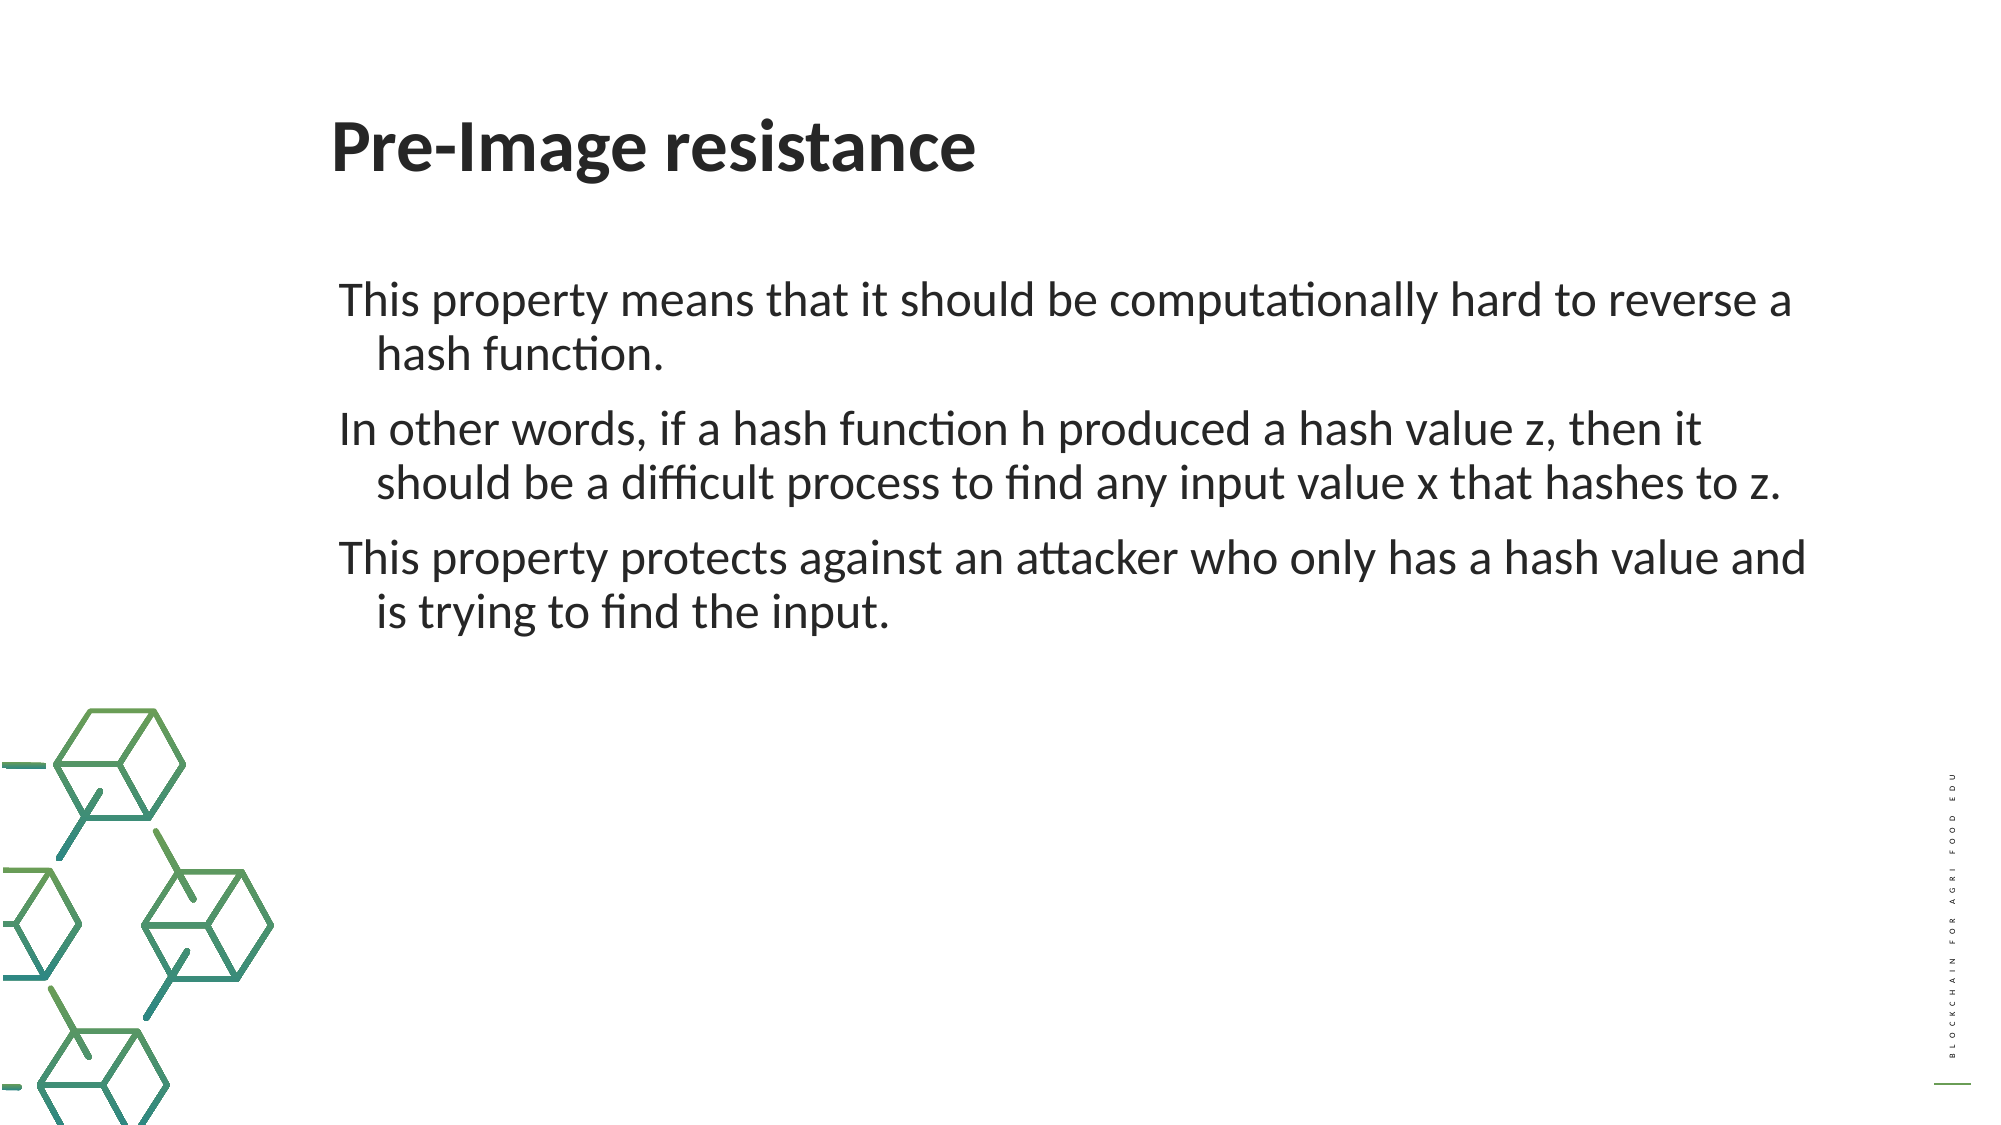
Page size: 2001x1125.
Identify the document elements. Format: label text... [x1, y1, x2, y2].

list Pre-Image resistance [316, 99, 1869, 267]
list This property means that it should be computationally hard to reverse a hash function. In other words, if a hash function h produced a hash value z, then it should be a difficult process to find any input value x that hashes to z. This property protects against an attacker who only has a hash value and is trying to find the input. [323, 267, 1859, 1070]
